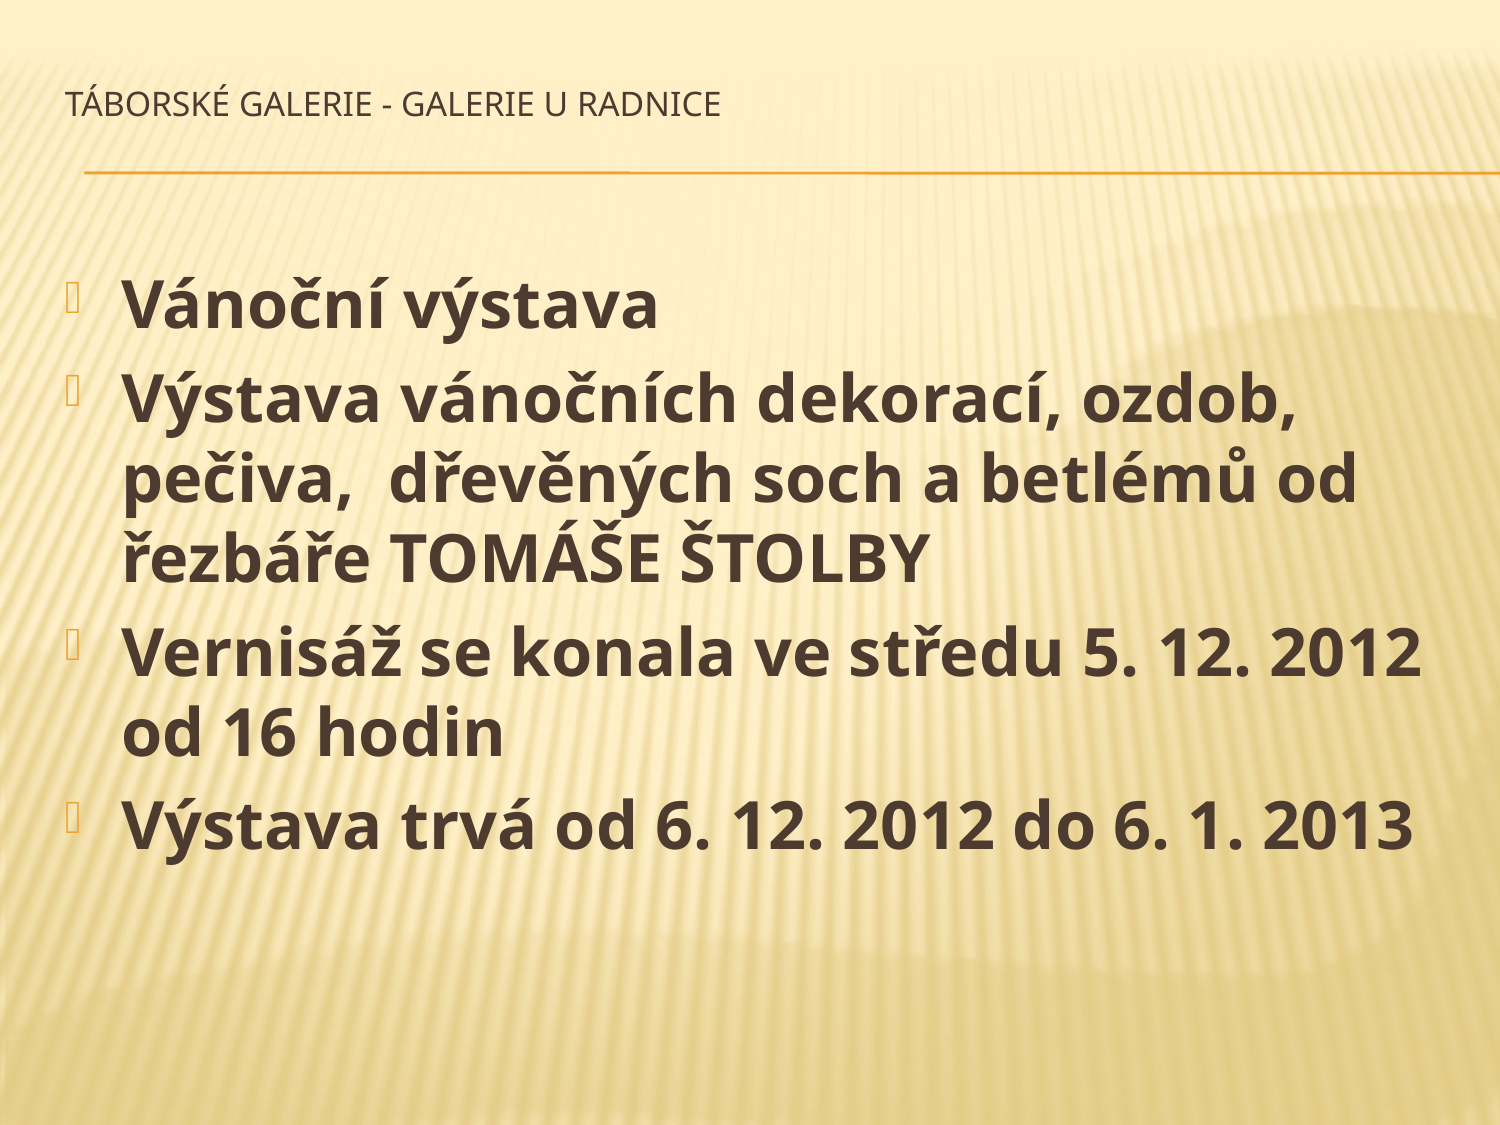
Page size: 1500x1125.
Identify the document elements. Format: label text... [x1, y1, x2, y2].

title Táborské galerie - Galerie U Radnice [50, 75, 1475, 213]
list Vánoční výstava Výstava vánočních dekorací, ozdob, pečiva, dřevěných soch a betlémů od řezbáře TOMÁŠE ŠTOLBY Vernisáž se konala ve středu 5. 12. 2012 od 16 hodin Výstava trvá od 6. 12. 2012 do 6. 1. 2013 [50, 254, 1475, 998]
